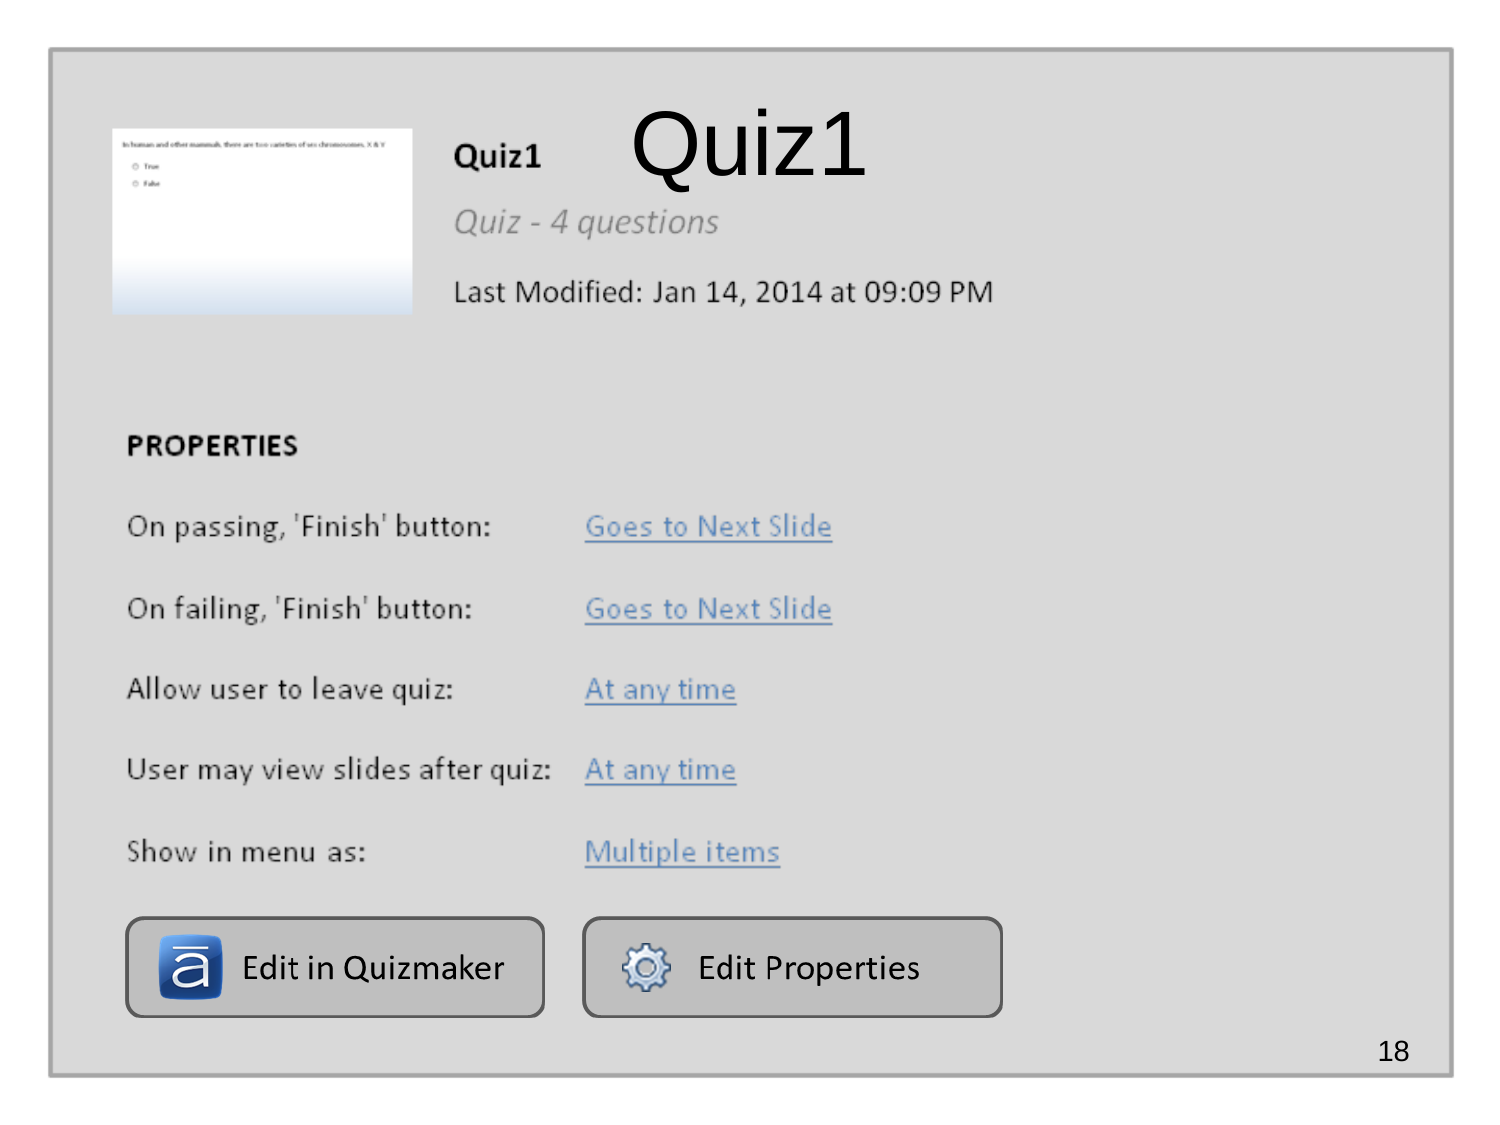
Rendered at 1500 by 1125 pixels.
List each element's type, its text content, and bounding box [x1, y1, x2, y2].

picture [0, 0, 1500, 1125]
title Quiz1 [75, 45, 1425, 233]
slide_number 18 [1074, 1024, 1426, 1103]
